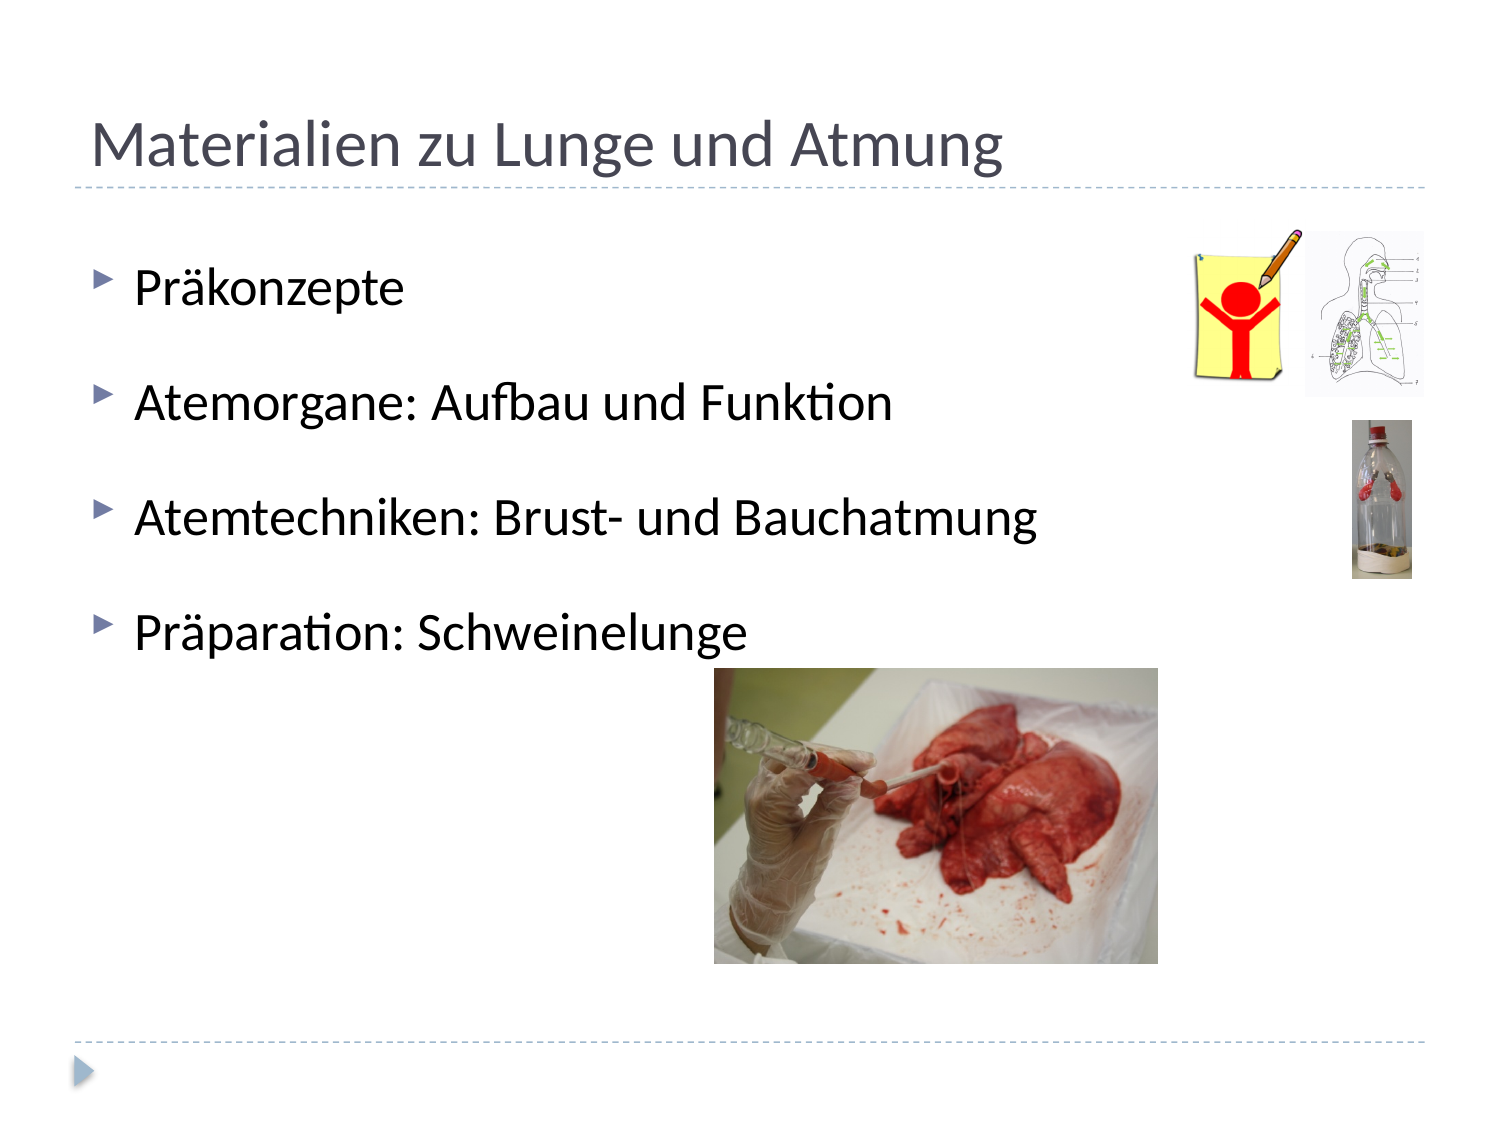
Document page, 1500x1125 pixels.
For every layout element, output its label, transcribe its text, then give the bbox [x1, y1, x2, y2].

picture [714, 668, 1158, 965]
picture [1186, 219, 1424, 398]
title Materialien zu Lunge und Atmung [74, 24, 1426, 188]
picture [1352, 420, 1412, 579]
list Präkonzepte Atemorgane: Aufbau und Funktion Atemtechniken: Brust- und Bauchatmung Präparation: Schweinelunge [74, 243, 1426, 999]
